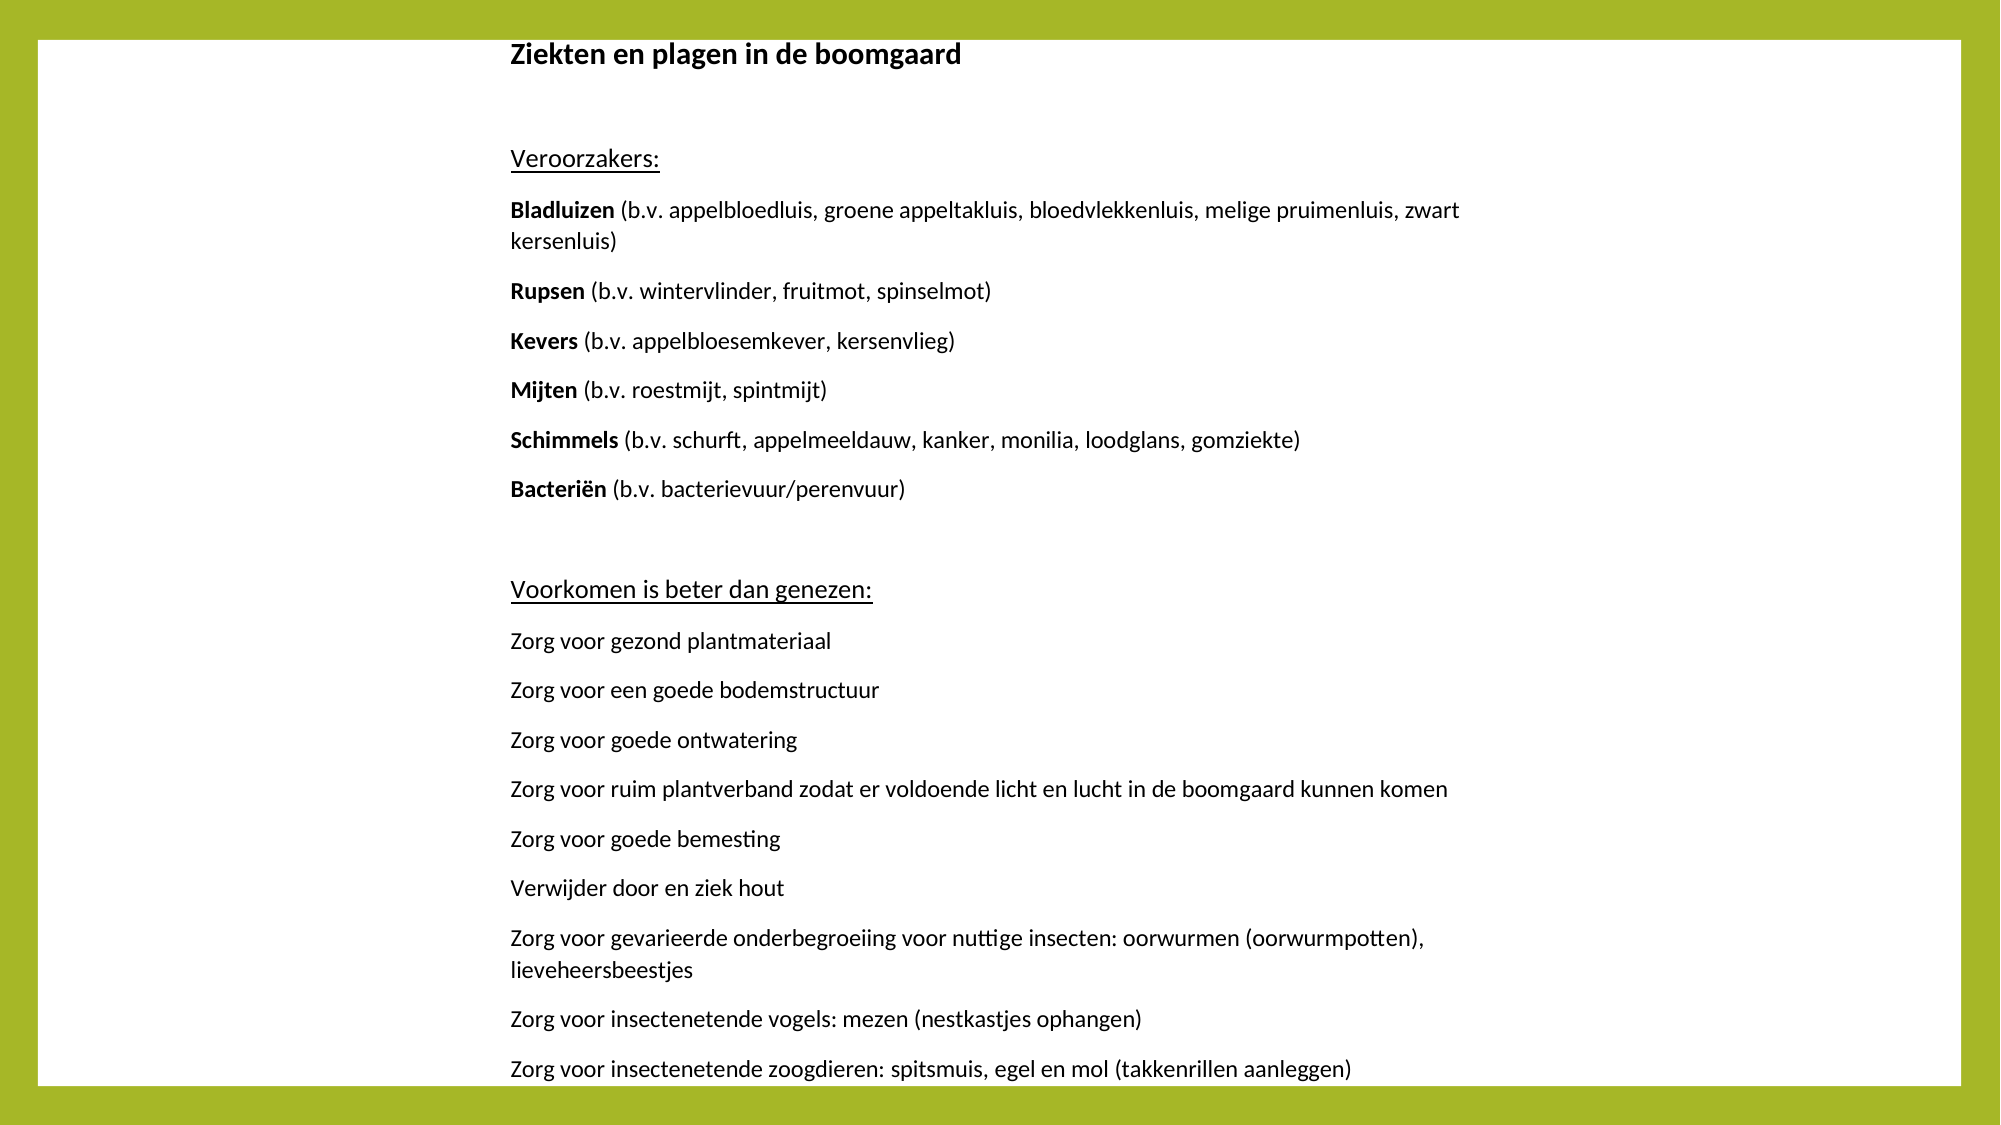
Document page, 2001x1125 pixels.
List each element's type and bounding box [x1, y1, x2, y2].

list [510, 34, 1461, 1096]
